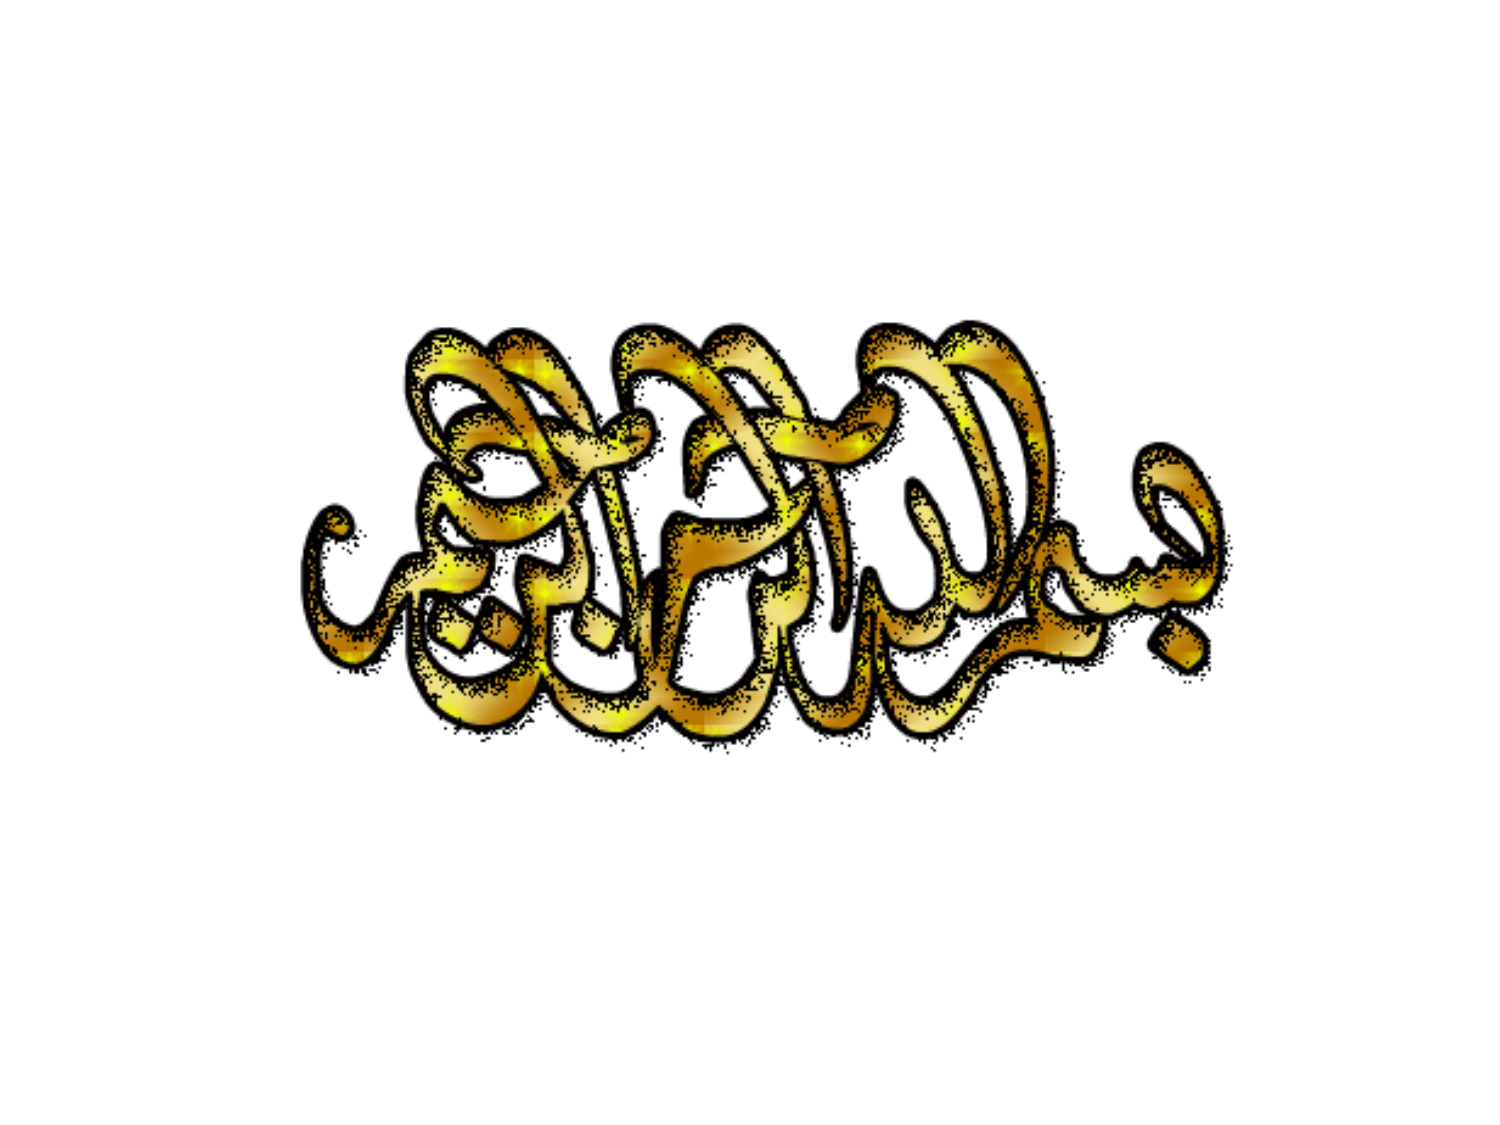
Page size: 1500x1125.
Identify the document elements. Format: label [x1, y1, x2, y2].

picture [265, 287, 1277, 784]
subtitle [225, 492, 1275, 941]
